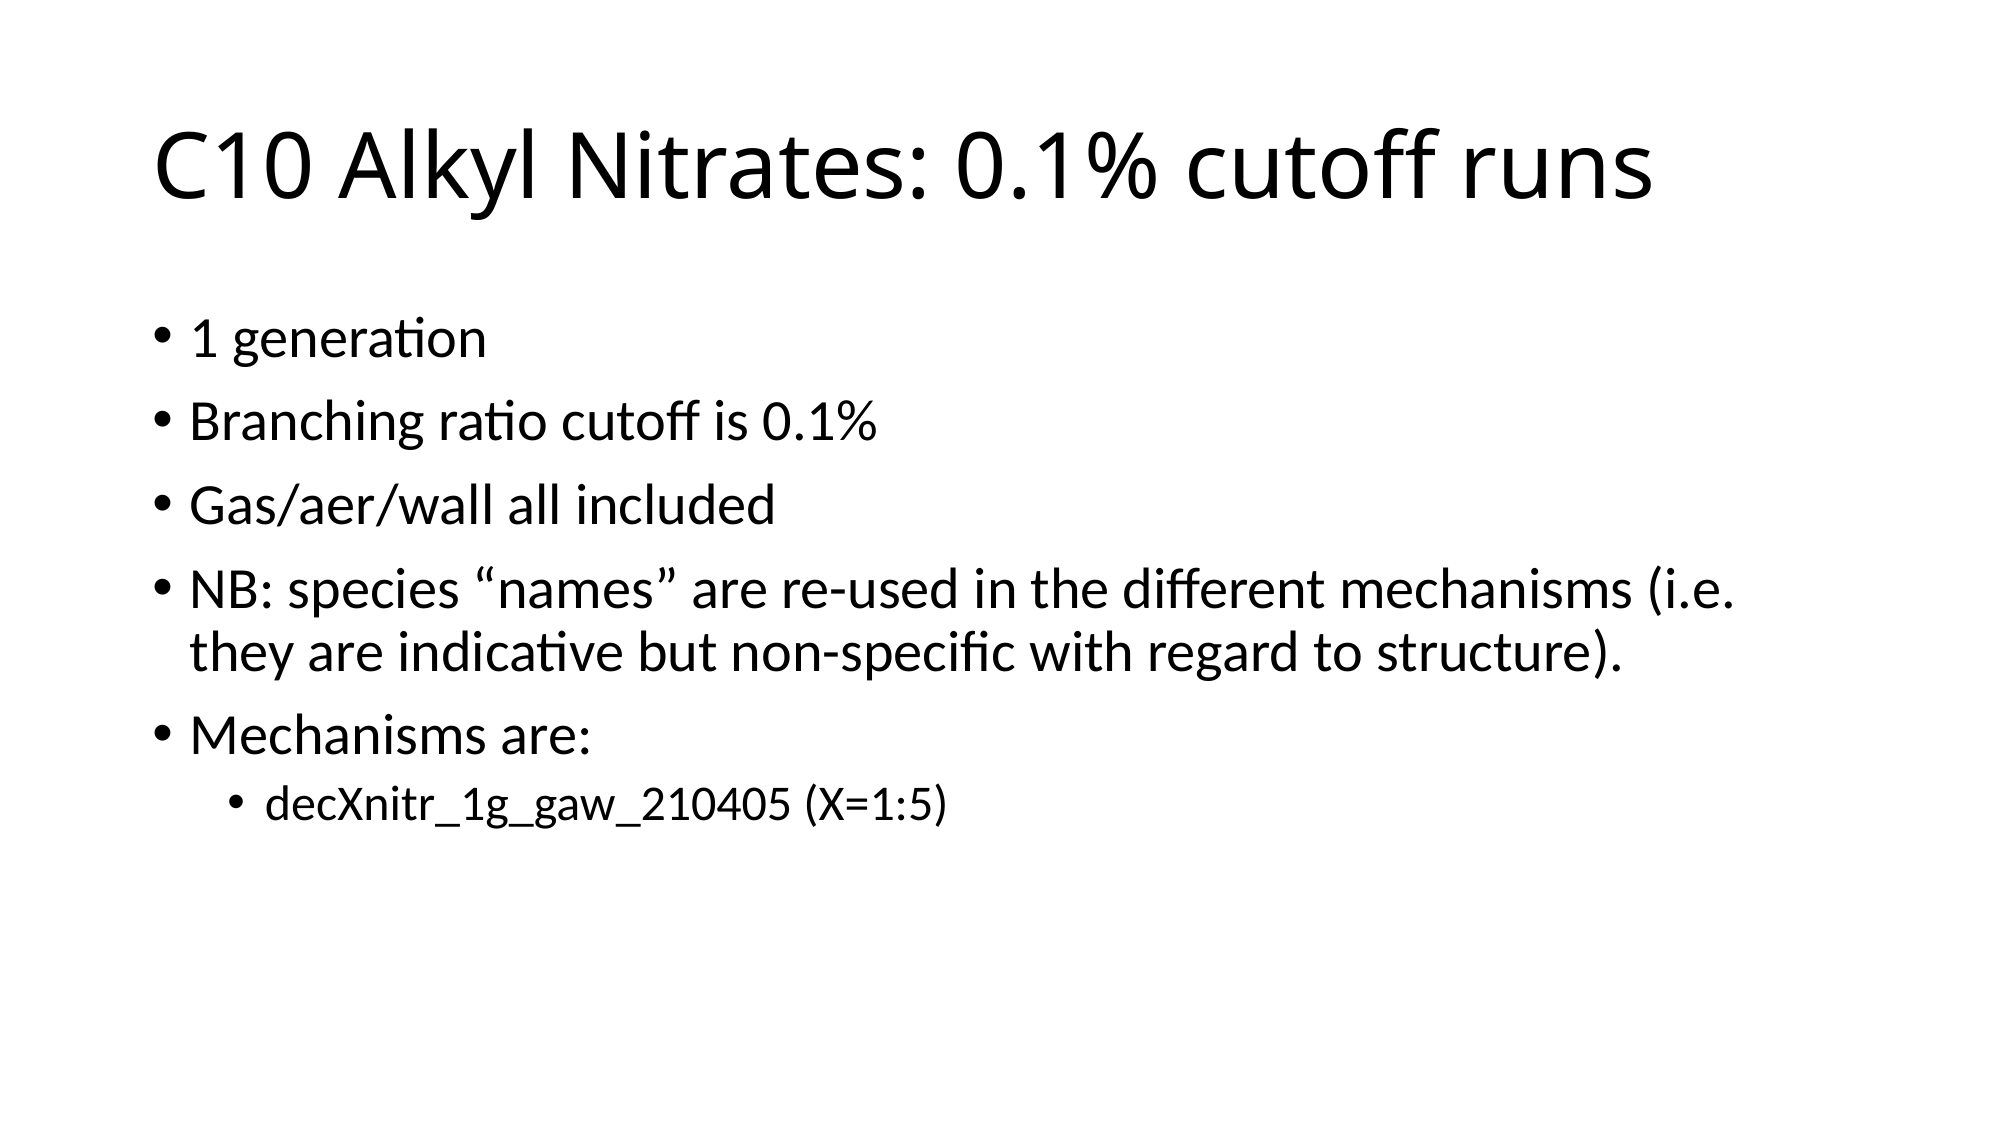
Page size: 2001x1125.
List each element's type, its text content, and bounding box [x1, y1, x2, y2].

list 1 generation Branching ratio cutoff is 0.1% Gas/aer/wall all included NB: species “names” are re-used in the different mechanisms (i.e. they are indicative but non-specific with regard to structure). Mechanisms are: decXnitr_1g_gaw_210405 (X=1:5) [137, 299, 1863, 1014]
title C10 Alkyl Nitrates: 0.1% cutoff runs [137, 59, 1863, 278]
